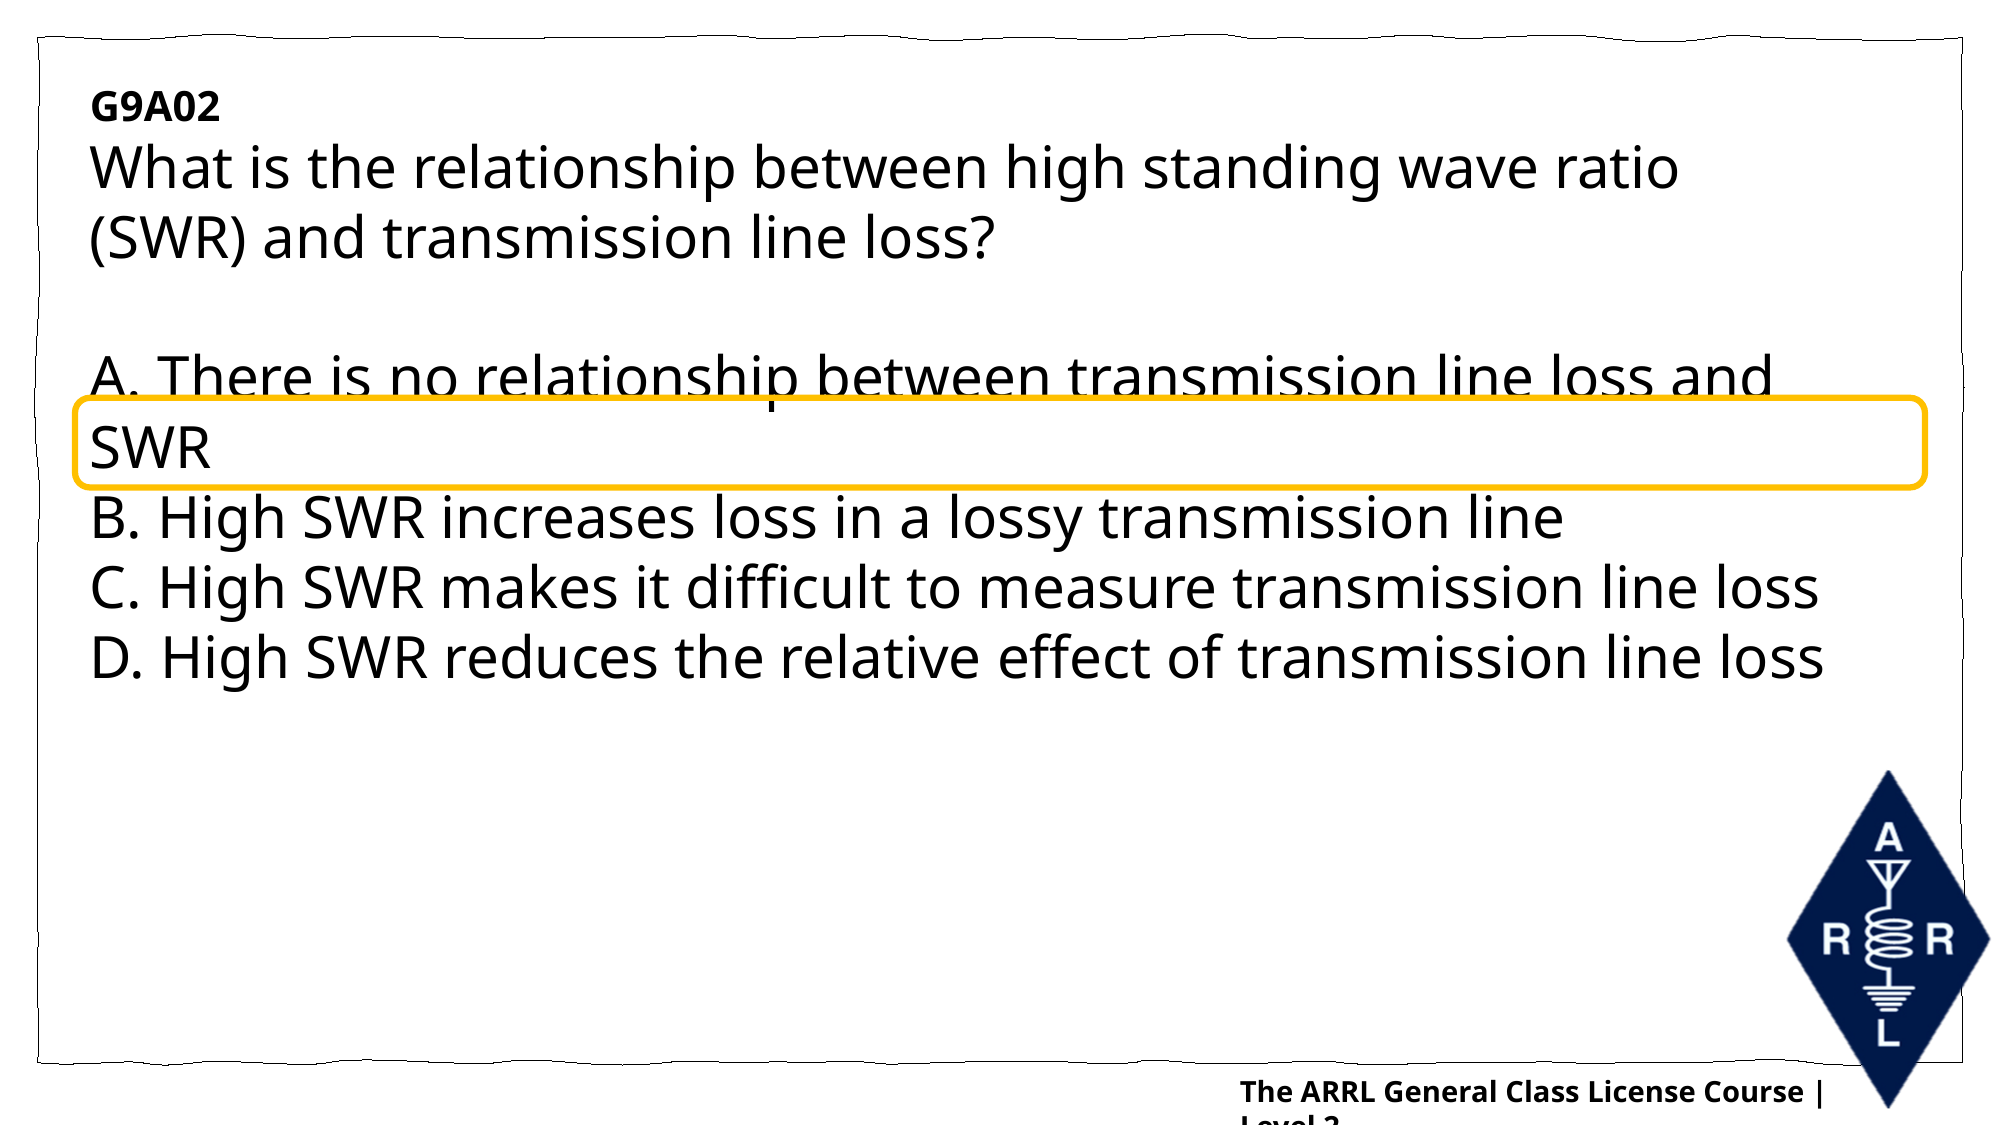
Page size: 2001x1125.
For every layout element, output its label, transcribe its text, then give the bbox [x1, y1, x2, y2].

picture [1773, 752, 1999, 1125]
text_box G9A02 What is the relationship between high standing wave ratio (SWR) and transmission line loss? A. There is no relationship between transmission line loss and SWR B. High SWR increases loss in a lossy transmission line C. High SWR makes it difficult to measure transmission line loss D. High SWR reduces the relative effect of transmission line loss [75, 481, 1850, 698]
text_box G9A02 What is the relationship between high standing wave ratio (SWR) and transmission line loss? A. There is no relationship between transmission line loss and SWR B. High SWR increases loss in a lossy transmission line C. High SWR makes it difficult to measure transmission line loss D. High SWR reduces the relative effect of transmission line loss [75, 72, 1850, 404]
text_box [73, 396, 1927, 489]
